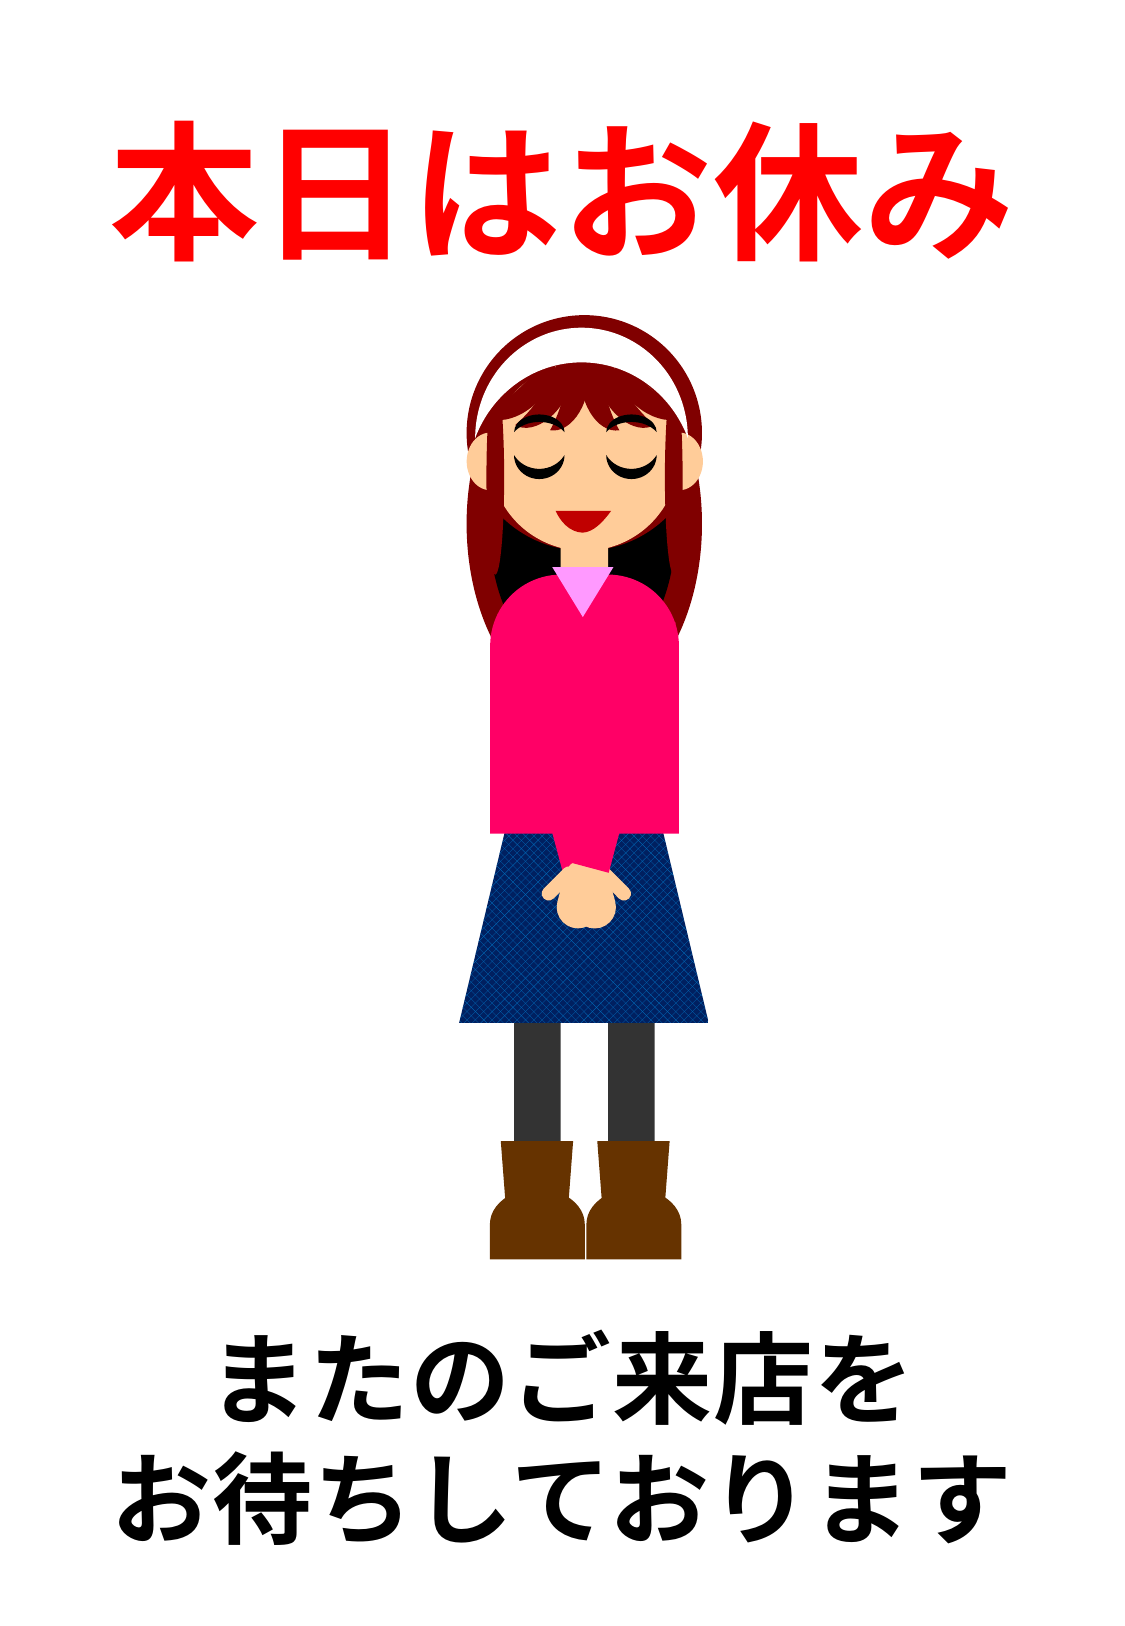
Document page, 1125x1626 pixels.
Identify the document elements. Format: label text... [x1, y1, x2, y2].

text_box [458, 314, 784, 1260]
text_box 本日はお休み [0, 91, 1125, 286]
text_box またのご来店を お待ちしております [0, 1308, 1125, 1564]
